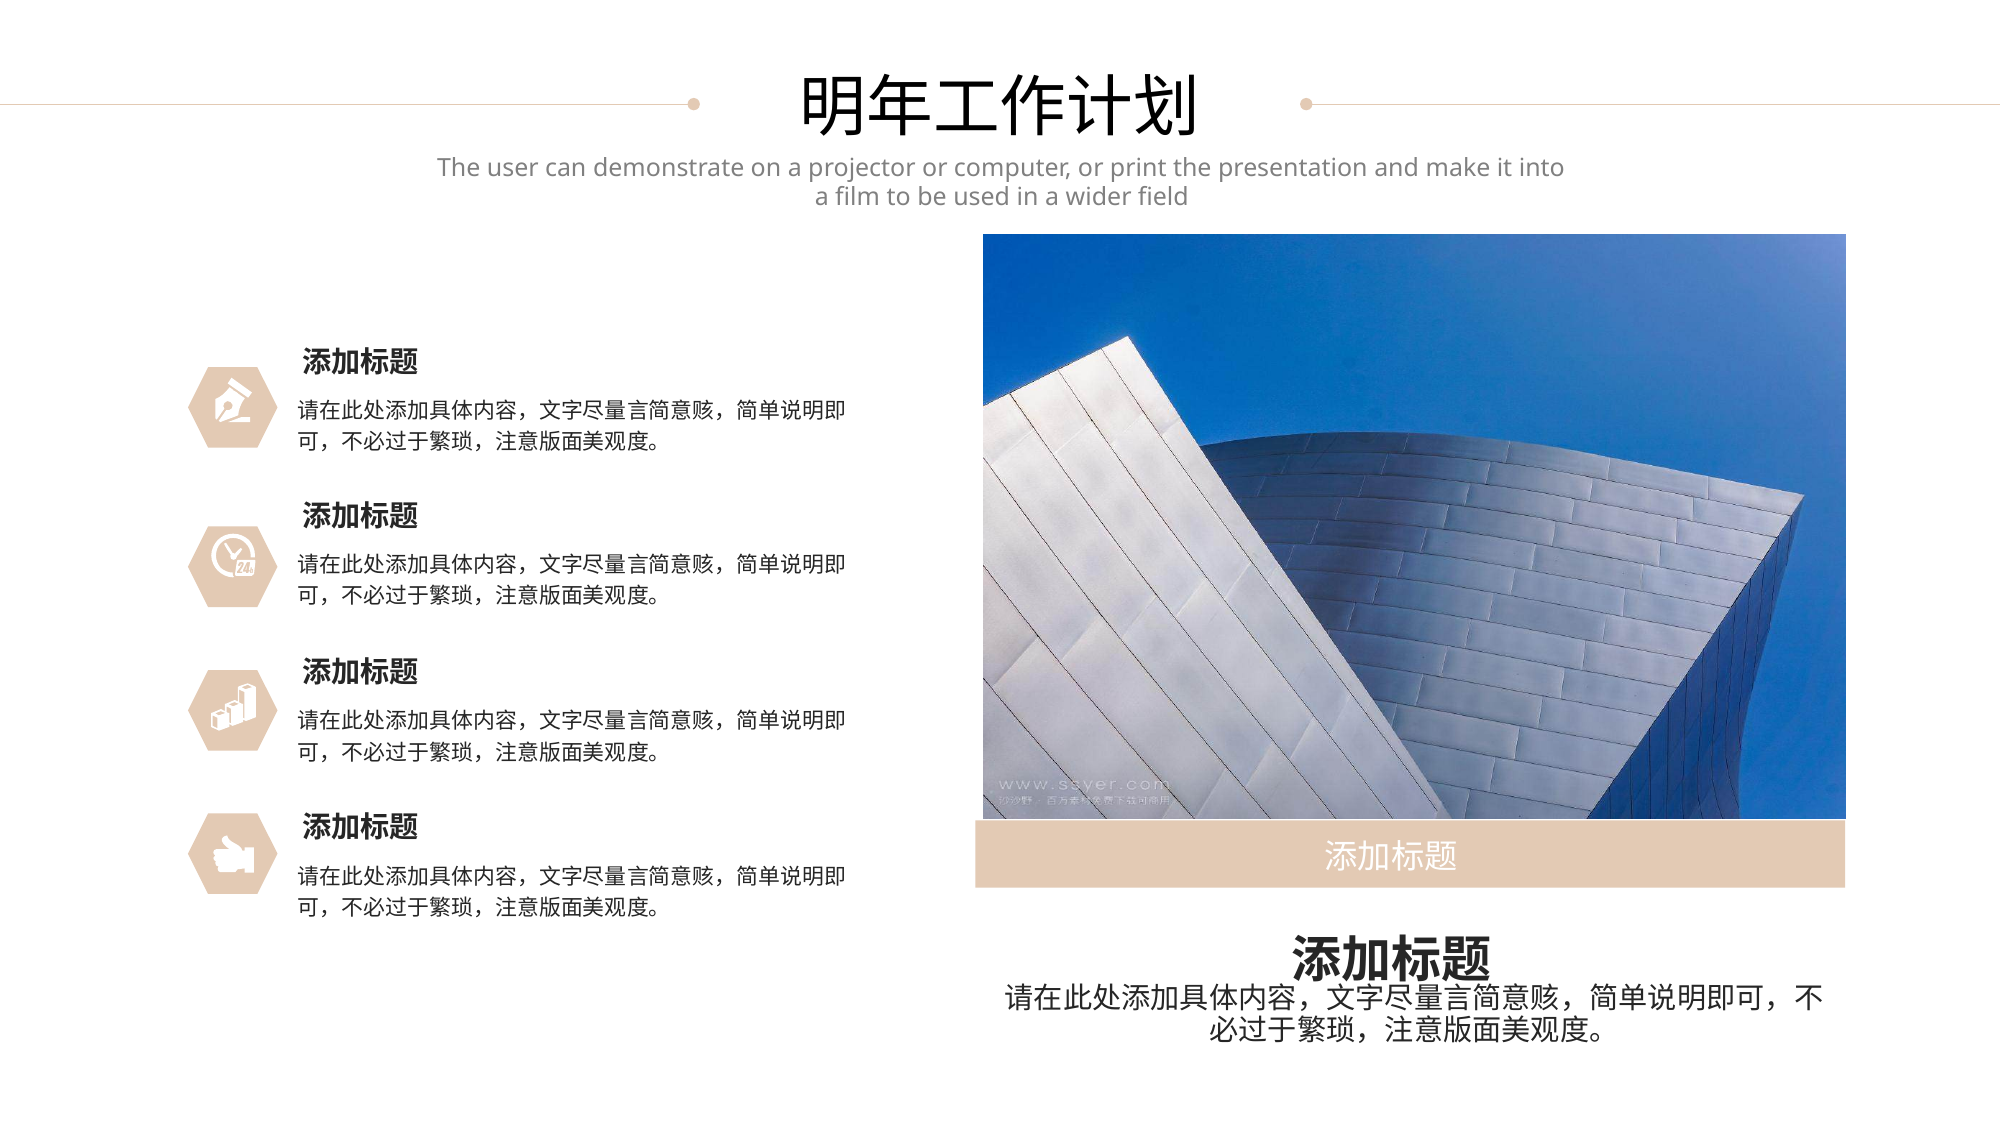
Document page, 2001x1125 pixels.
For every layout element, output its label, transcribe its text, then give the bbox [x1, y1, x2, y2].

text_box [186, 525, 279, 609]
text_box [186, 669, 279, 752]
text_box 请在此处添加具体内容，文字尽量言简意赅，简单说明即可，不必过于繁琐，注意版面美观度。 [282, 384, 867, 462]
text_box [975, 815, 1846, 1054]
text_box [211, 683, 256, 731]
text_box [215, 377, 252, 423]
text_box 添加标题 [287, 646, 478, 694]
text_box 请在此处添加具体内容，文字尽量言简意赅，简单说明即可，不必过于繁琐，注意版面美观度。 [282, 694, 867, 772]
text_box 添加标题 [287, 801, 478, 849]
text_box [211, 533, 256, 578]
text_box 请在此处添加具体内容，文字尽量言简意赅，简单说明即可，不必过于繁琐，注意版面美观度。 [282, 537, 867, 615]
text_box [186, 366, 279, 449]
text_box 添加标题 [287, 489, 478, 537]
text_box 添加标题 [287, 336, 478, 384]
text_box [186, 812, 279, 896]
text_box [213, 835, 254, 873]
text_box 请在此处添加具体内容，文字尽量言简意赅，简单说明即可，不必过于繁琐，注意版面美观度。 [282, 849, 867, 928]
text_box 明年工作计划 [784, 56, 1215, 143]
text_box The user can demonstrate on a projector or computer, or print the presentation and make it into a film to be used in a wider field [412, 143, 1592, 219]
picture [983, 234, 1846, 819]
